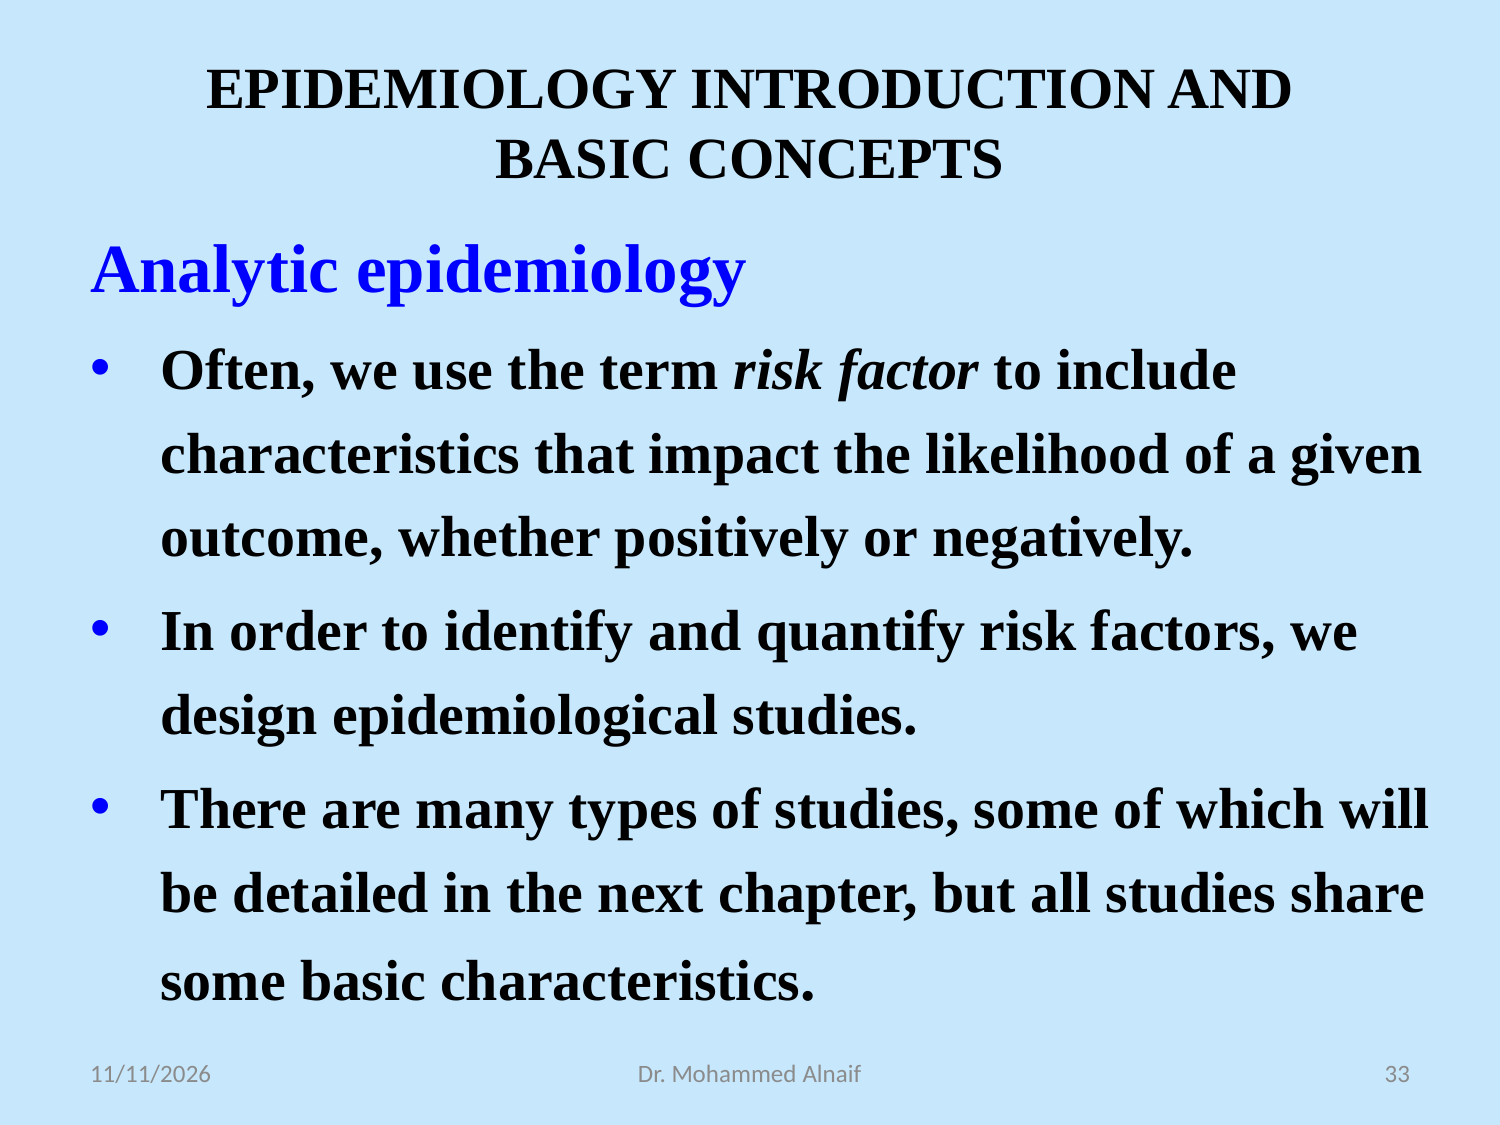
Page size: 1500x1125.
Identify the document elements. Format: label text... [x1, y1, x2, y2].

title EPIDEMIOLOGY INTRODUCTION AND BASIC CONCEPTS [112, 66, 1388, 175]
subtitle Analytic epidemiology Often, we use the term risk factor to include characteristics that impact the likelihood of a given outcome, whether positively or negatively. In order to identify and quantify risk factors, we design epidemiological studies. There are many types of studies, some of which will be detailed in the next chapter, but all studies share some basic characteristics. [75, 200, 1463, 1038]
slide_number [75, 1042, 425, 1103]
slide_number 33 [1074, 1042, 1425, 1103]
footer Dr. Mohammed Alnaif [512, 1042, 988, 1103]
